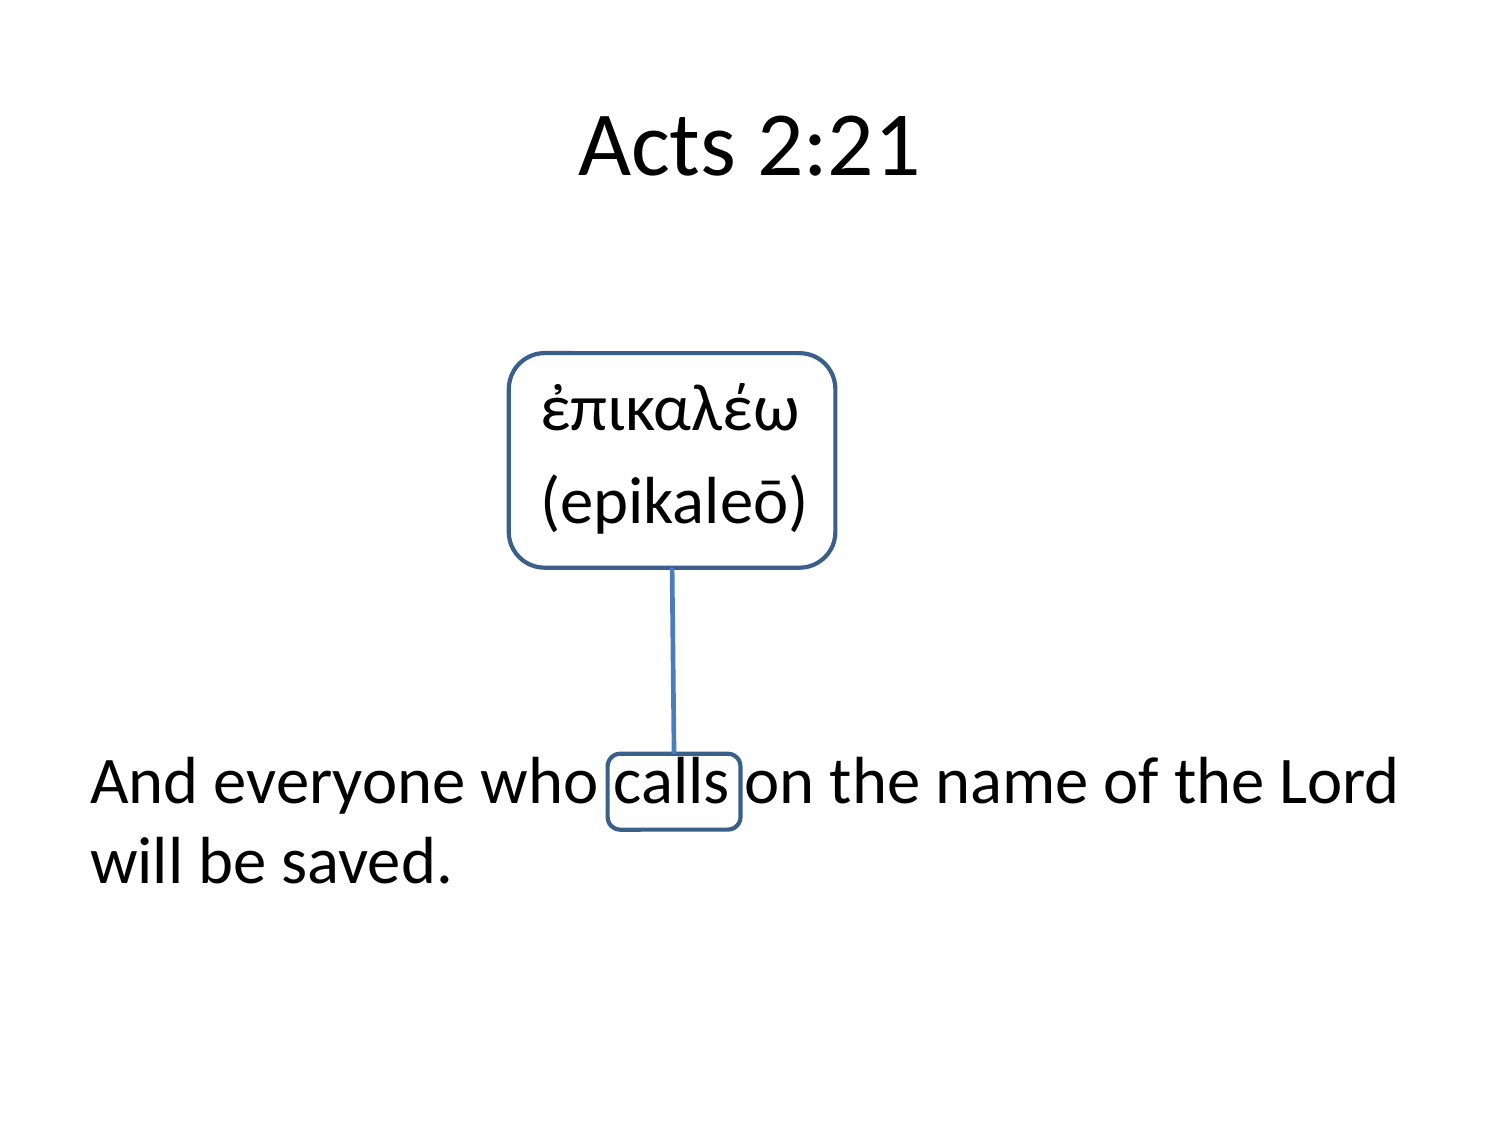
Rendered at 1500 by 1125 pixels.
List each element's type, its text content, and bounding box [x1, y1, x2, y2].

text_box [671, 567, 675, 754]
list ἐπικαλέω (epikaleō) And everyone who calls on the name of the Lord will be saved. [75, 262, 1425, 1005]
text_box [605, 751, 743, 832]
title Acts 2:21 [75, 45, 1425, 233]
text_box [506, 350, 838, 570]
